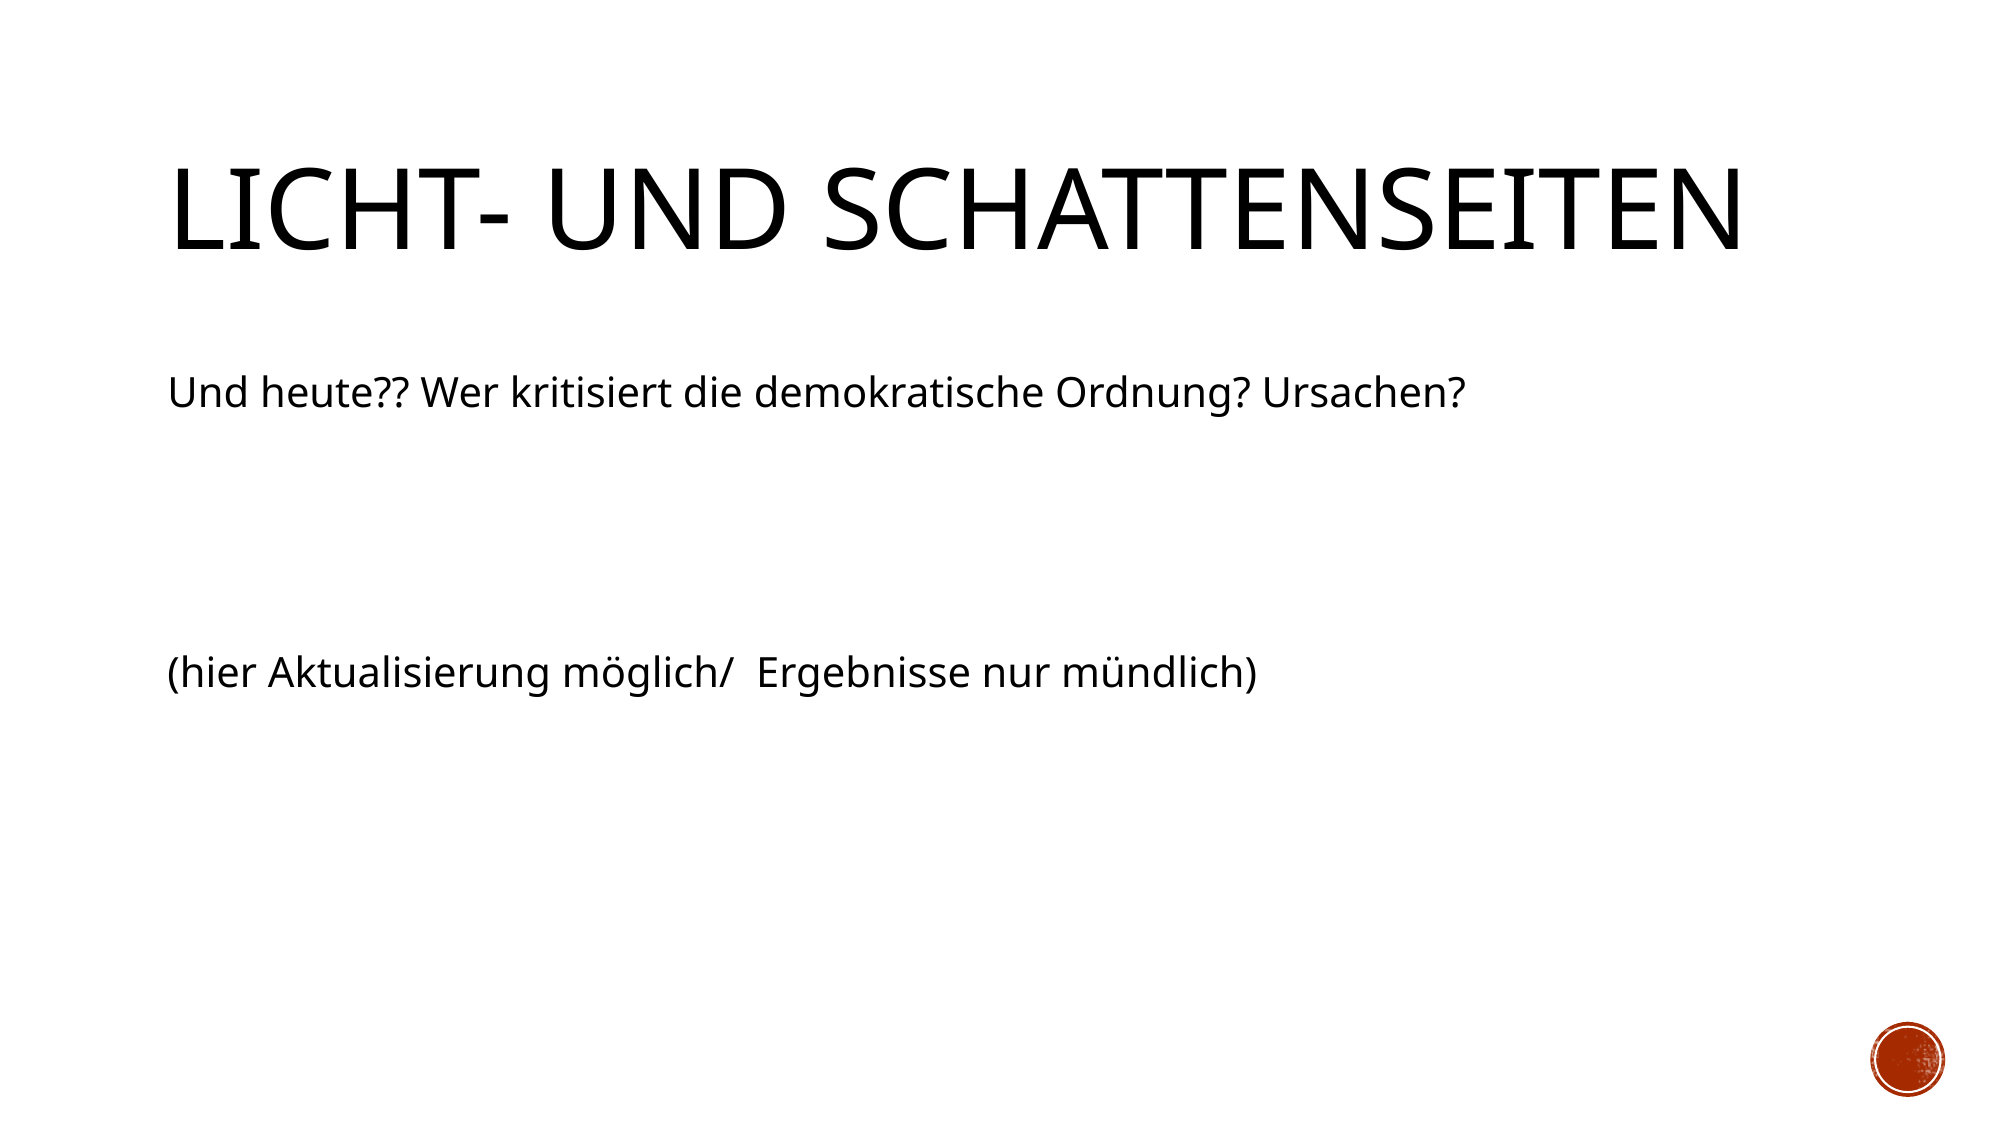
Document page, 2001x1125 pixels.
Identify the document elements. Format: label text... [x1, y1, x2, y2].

list Und heute?? Wer kritisiert die demokratische Ordnung? Ursachen? (hier Aktualisierung möglich/ Ergebnisse nur mündlich) [152, 364, 1699, 936]
title Licht- und Schattenseiten [152, 81, 1803, 346]
